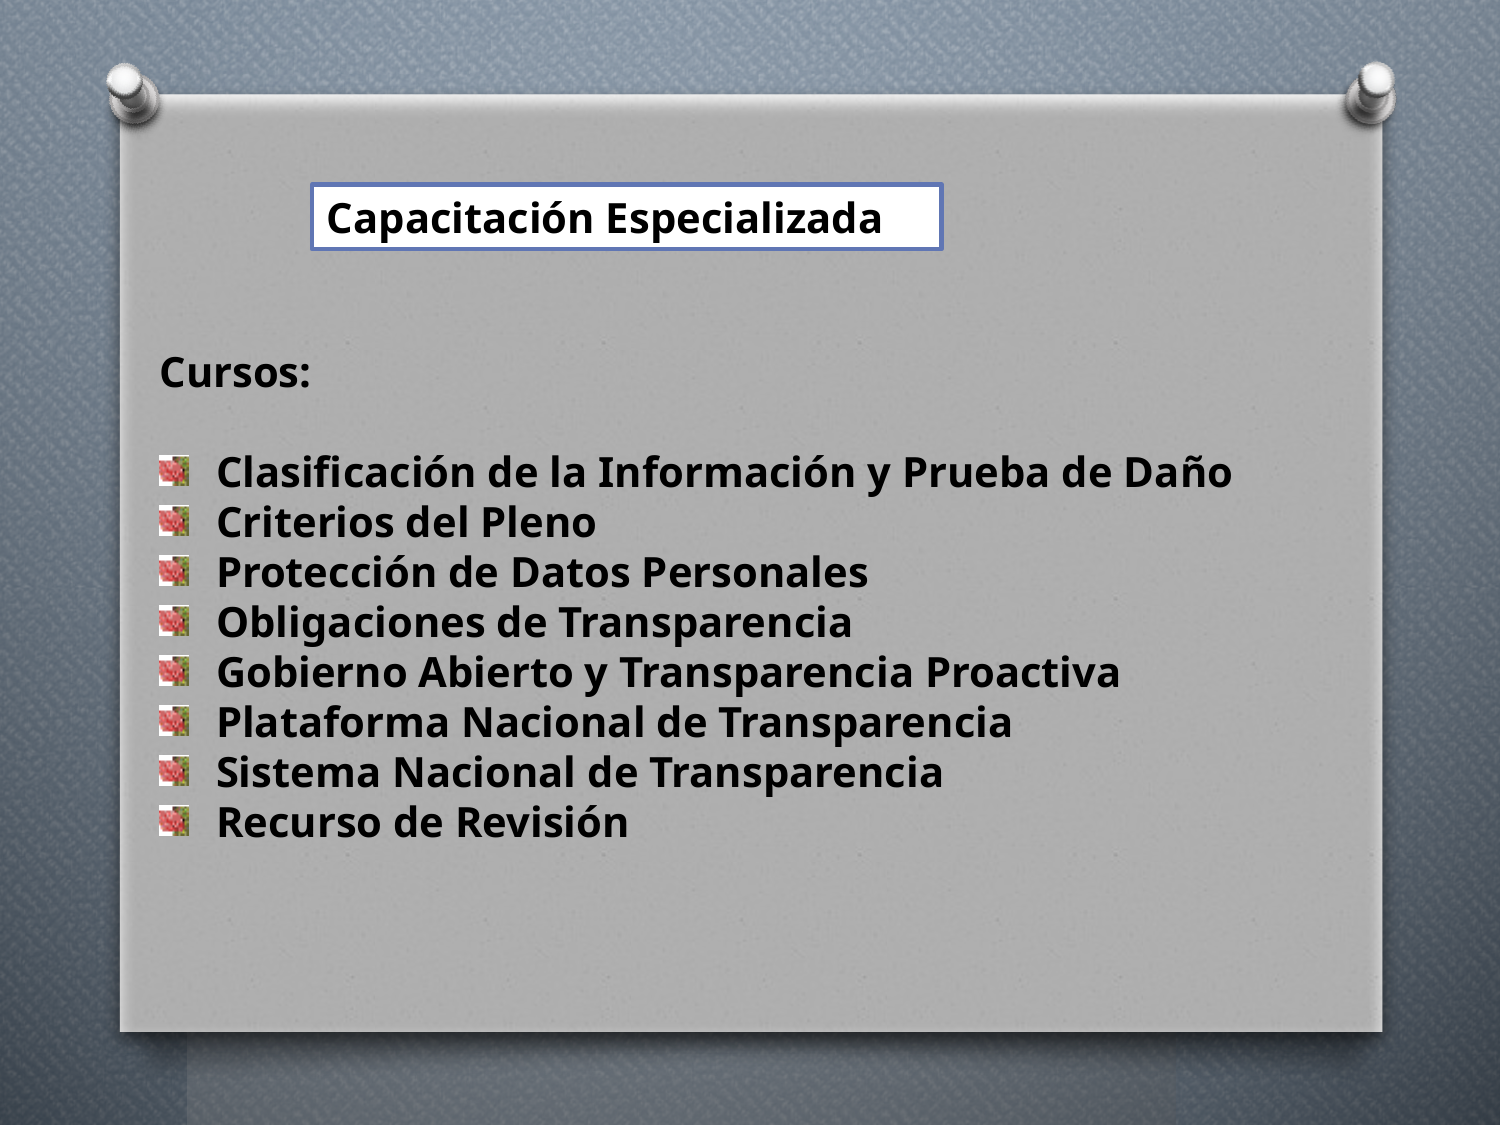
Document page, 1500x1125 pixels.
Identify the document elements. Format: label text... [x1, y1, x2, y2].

picture [159, 605, 189, 636]
picture [159, 755, 189, 786]
picture [159, 455, 189, 486]
picture [1317, 35, 1439, 156]
picture [159, 705, 189, 736]
picture [159, 505, 189, 536]
text_box Cursos: Clasificación de la Información y Prueba de Daño Criterios del Pleno Protección de Datos Personales Obligaciones de Transparencia Gobierno Abierto y Transparencia Proactiva Plataforma Nacional de Transparencia Sistema Nacional de Transparencia Recurso de Revisión [144, 338, 1249, 904]
picture [159, 555, 189, 586]
text_box Capacitación Especializada [310, 182, 944, 251]
picture [75, 29, 198, 153]
picture [159, 805, 189, 836]
picture [159, 655, 189, 686]
